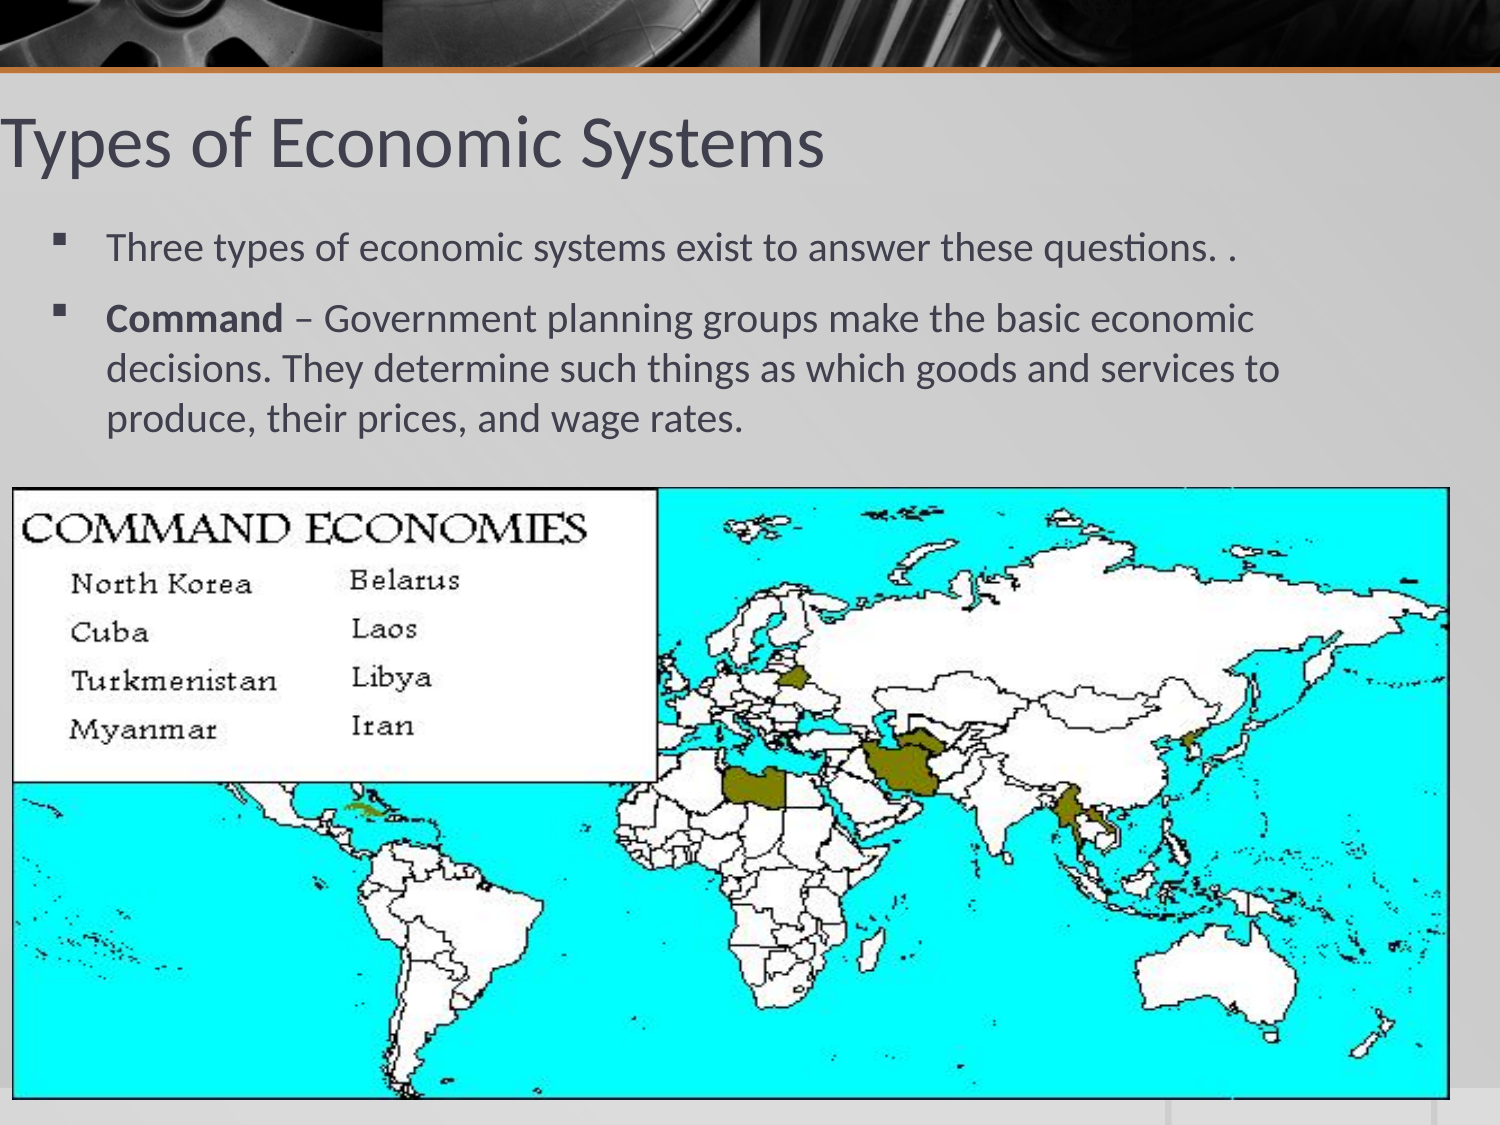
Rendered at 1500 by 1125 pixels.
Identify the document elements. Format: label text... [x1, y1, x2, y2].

list Three types of economic systems exist to answer these questions. . Command – Government planning groups make the basic economic decisions. They determine such things as which goods and services to produce, their prices, and wage rates. [50, 212, 1400, 487]
picture [0, 0, 1500, 67]
picture [12, 487, 1451, 1101]
title Types of Economic Systems [0, 62, 1350, 213]
